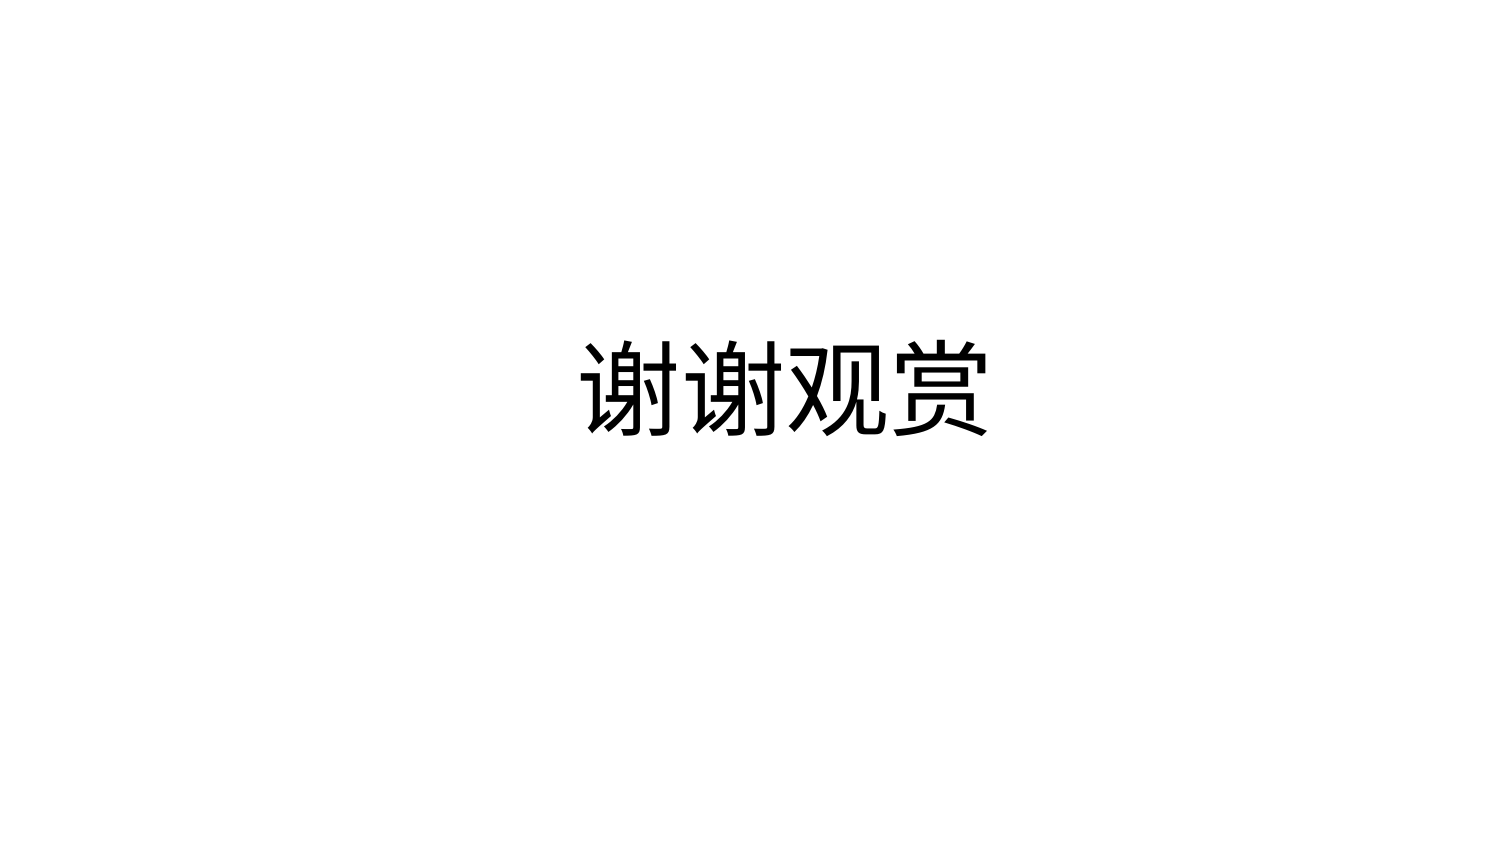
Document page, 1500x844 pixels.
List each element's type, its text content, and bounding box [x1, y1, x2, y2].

text_box 谢谢观赏 [565, 318, 1006, 455]
